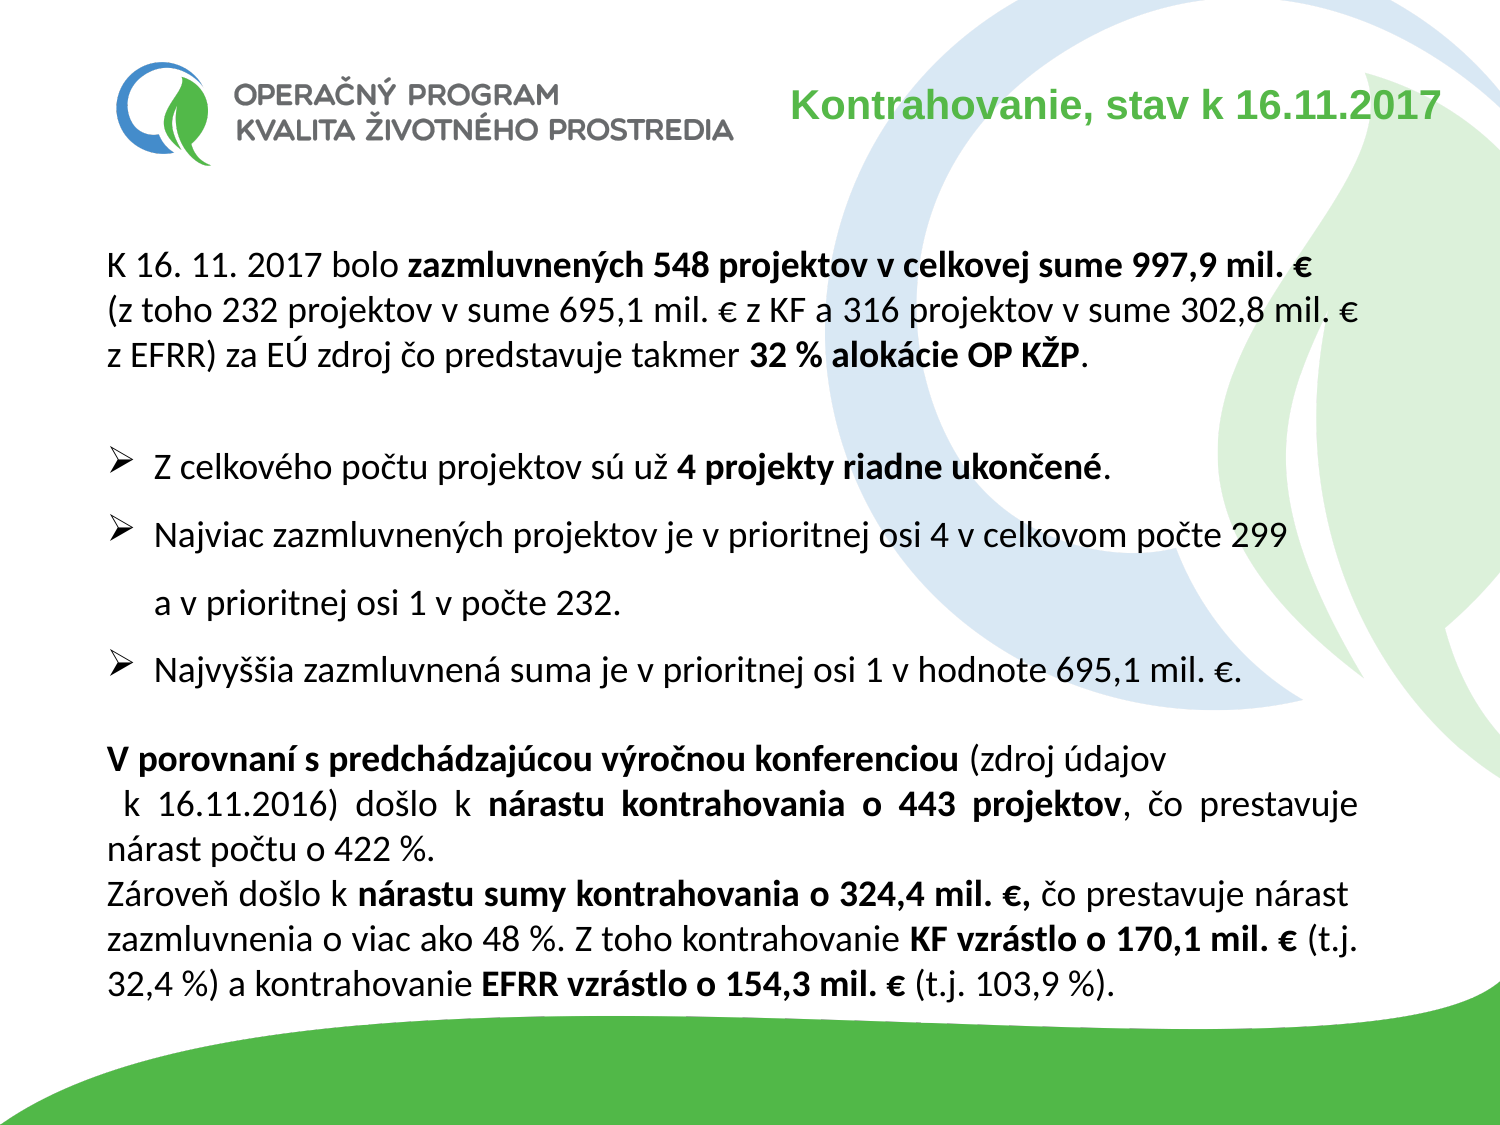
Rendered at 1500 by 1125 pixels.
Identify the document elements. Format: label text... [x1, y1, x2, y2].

text_box V porovnaní s predchádzajúcou výročnou konferenciou (zdroj údajov k 16.11.2016) došlo k nárastu kontrahovania o 443 projektov, čo prestavuje nárast počtu o 422 %. Zároveň došlo k nárastu sumy kontrahovania o 324,4 mil. €, čo prestavuje nárast zazmluvnenia o viac ako 48 %. Z toho kontrahovanie KF vzrástlo o 170,1 mil. € (t.j. 32,4 %) a kontrahovanie EFRR vzrástlo o 154,3 mil. € (t.j. 103,9 %). [92, 726, 1374, 1012]
title Kontrahovanie, stav k 16.11.2017 [763, 64, 1470, 148]
text_box K 16. 11. 2017 bolo zazmluvnených 548 projektov v celkovej sume 997,9 mil. € (z toho 232 projektov v sume 695,1 mil. € z KF a 316 projektov v sume 302,8 mil. € z EFRR) za EÚ zdroj čo predstavuje takmer 32 % alokácie OP KŽP. Z celkového počtu projektov sú už 4 projekty riadne ukončené. Najviac zazmluvnených projektov je v prioritnej osi 4 v celkovom počte 299 a v prioritnej osi 1 v počte 232. Najvyššia zazmluvnená suma je v prioritnej osi 1 v hodnote 695,1 mil. €. [92, 232, 1374, 698]
picture [0, 0, 1500, 1125]
